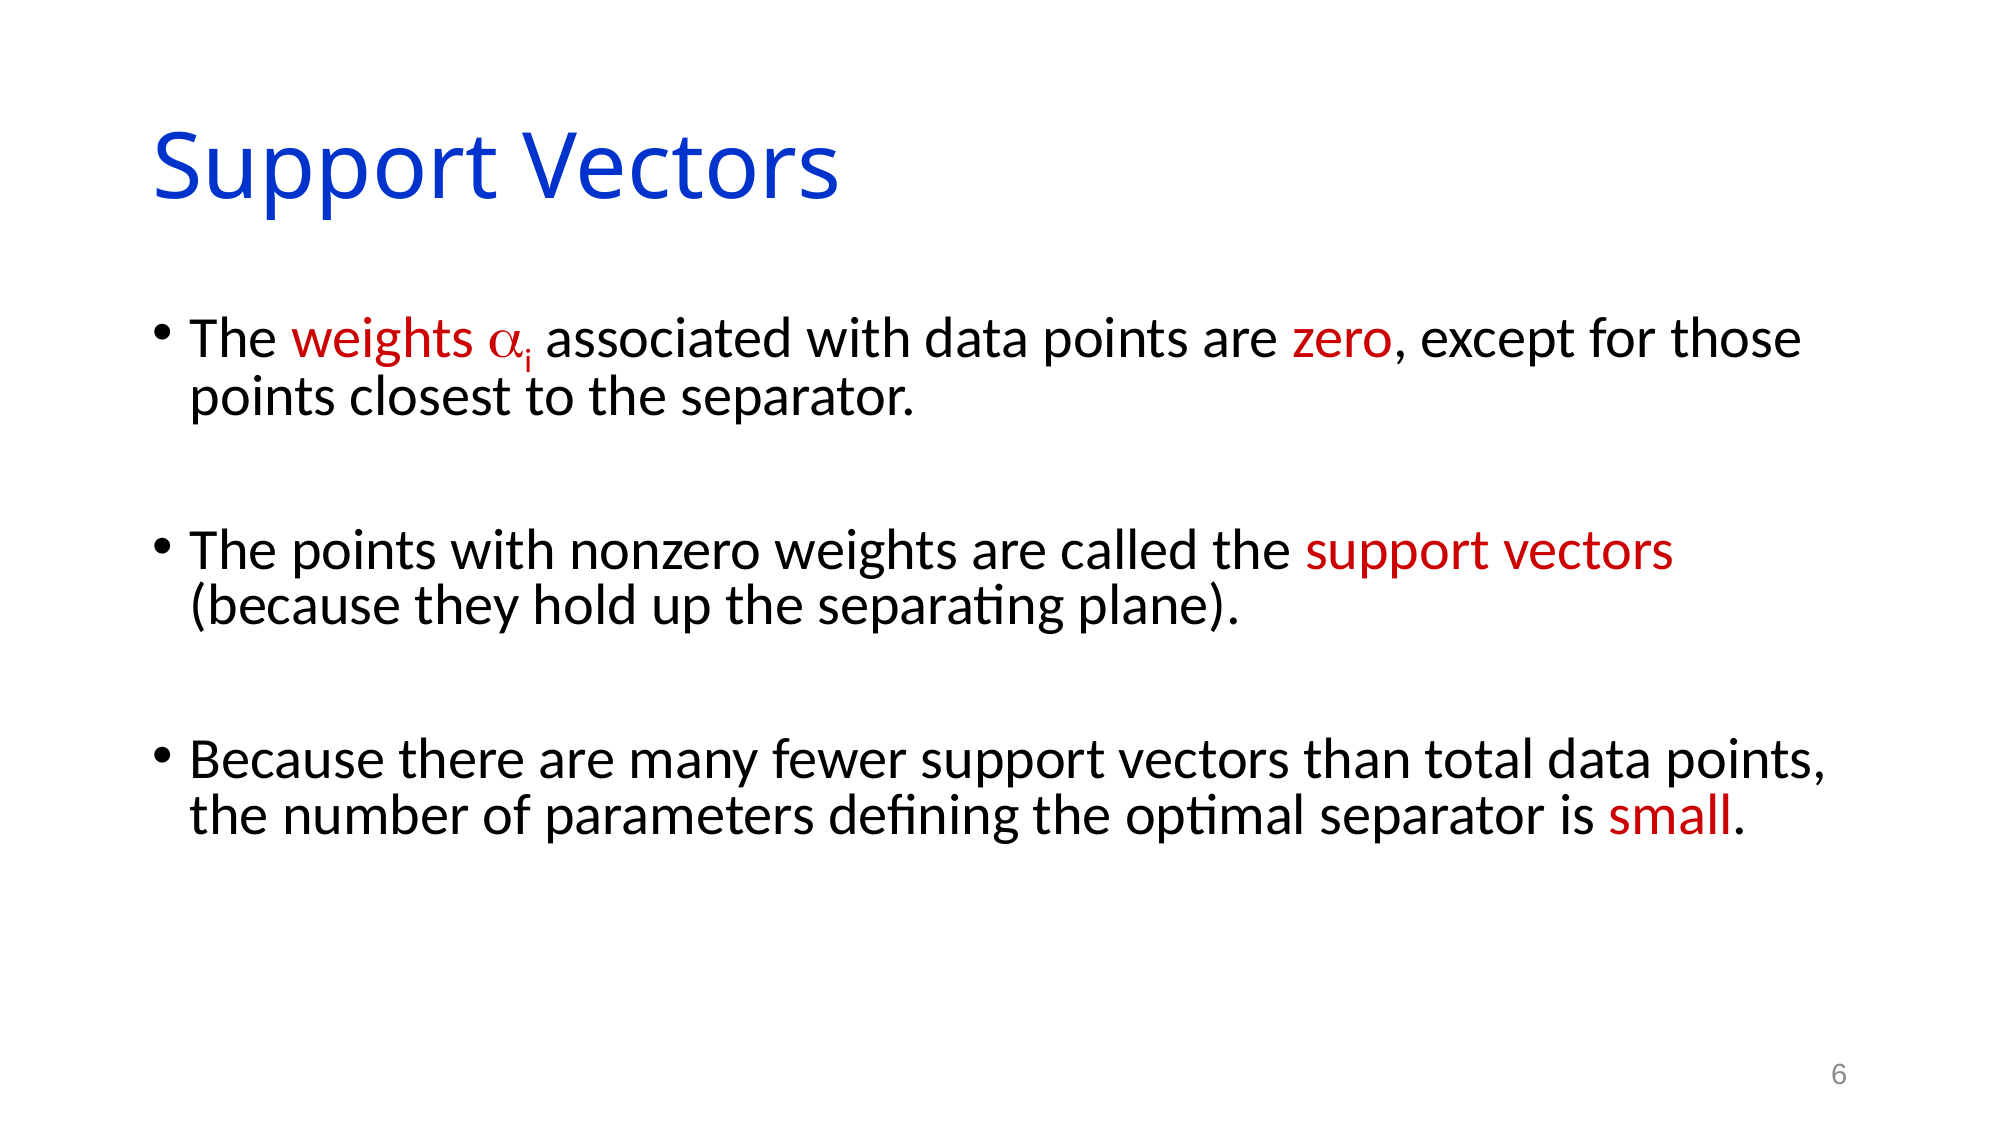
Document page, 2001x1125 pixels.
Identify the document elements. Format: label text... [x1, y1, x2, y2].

slide_number 6 [1412, 1042, 1863, 1103]
list The weights i associated with data points are zero, except for those points closest to the separator. The points with nonzero weights are called the support vectors (because they hold up the separating plane). Because there are many fewer support vectors than total data points, the number of parameters defining the optimal separator is small. [137, 299, 1863, 1014]
title Support Vectors [137, 59, 1863, 278]
